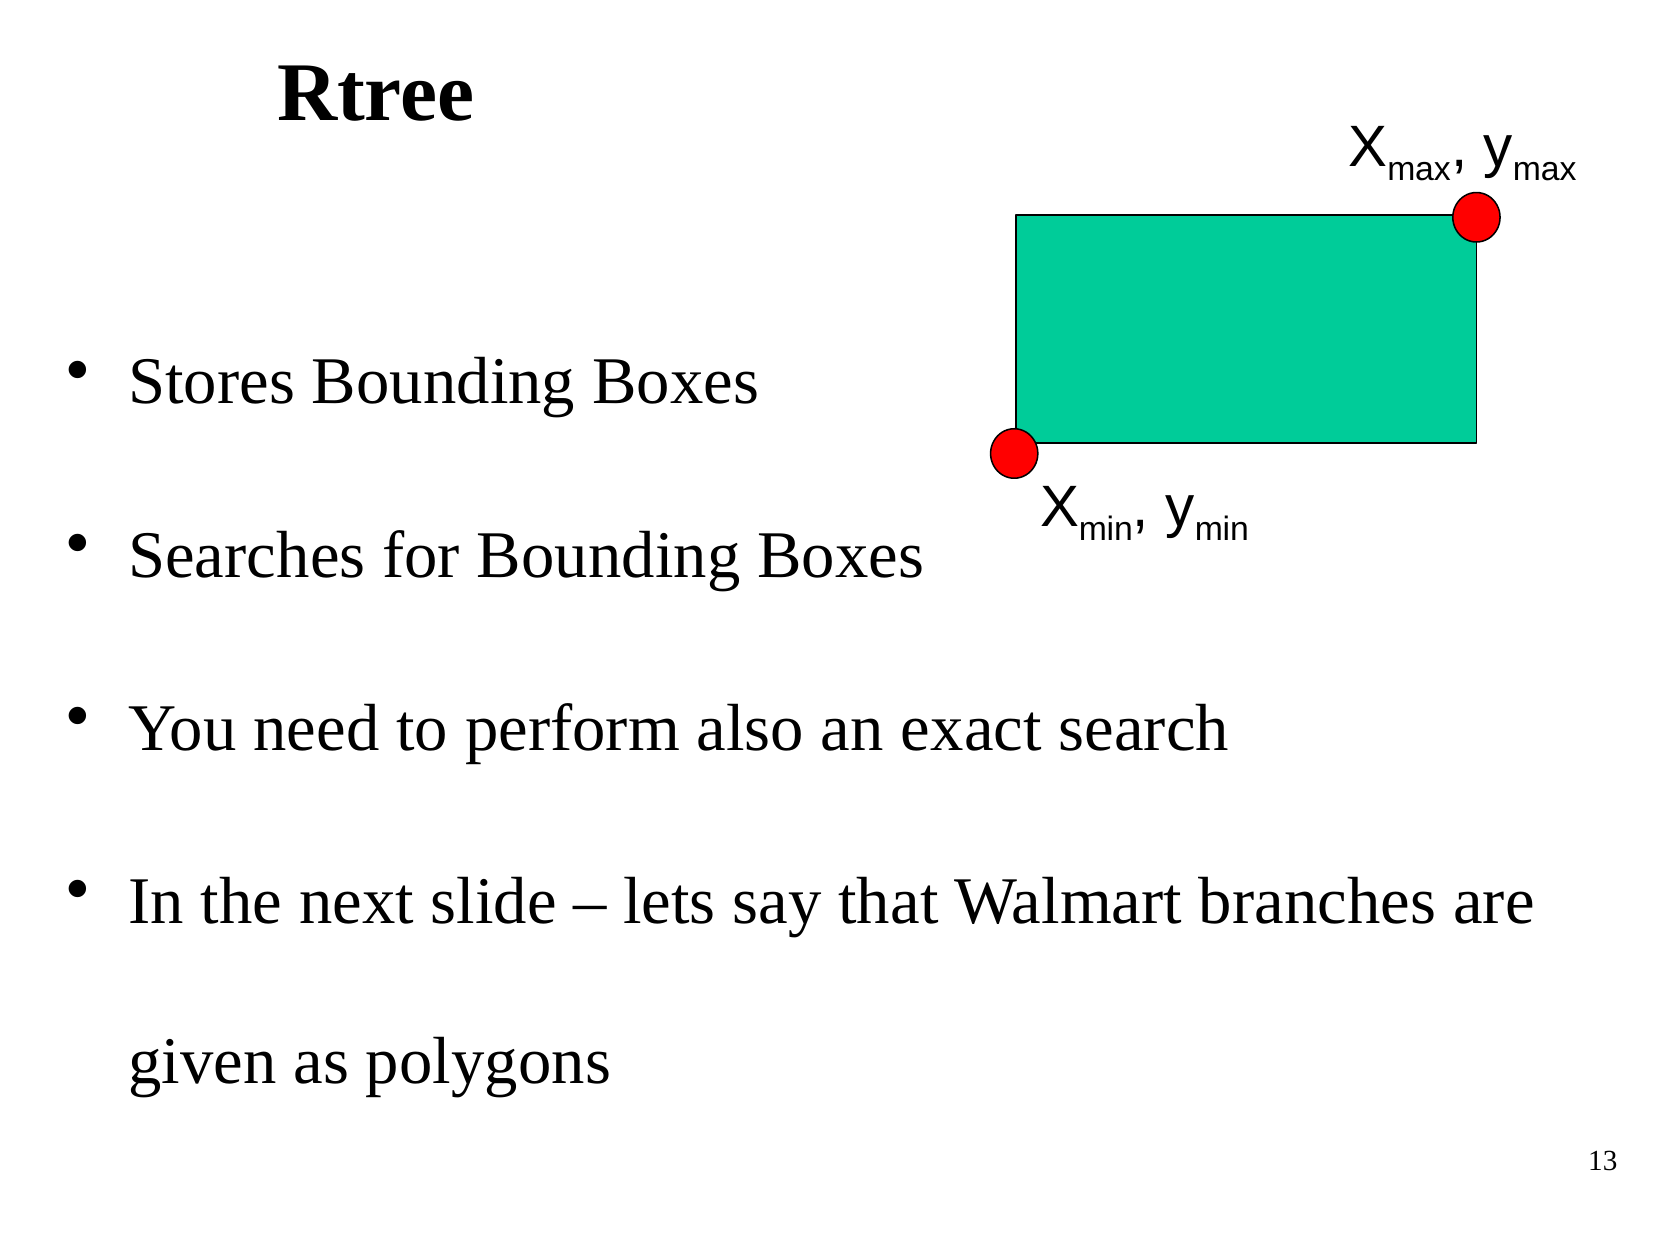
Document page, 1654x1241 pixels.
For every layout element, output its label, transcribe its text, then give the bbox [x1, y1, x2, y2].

text_box Xmax, ymax [1333, 100, 1592, 190]
text_box [990, 428, 1038, 479]
text_box [1452, 192, 1501, 243]
text_box Xmin, ymin [1025, 460, 1264, 550]
slide_number 13 [1289, 1136, 1635, 1220]
text_box [1015, 214, 1477, 443]
title Rtree [260, 12, 1627, 162]
list Stores Bounding Boxes Searches for Bounding Boxes You need to perform also an exact search In the next slide – lets say that Walmart branches are given as polygons [49, 248, 1614, 1103]
